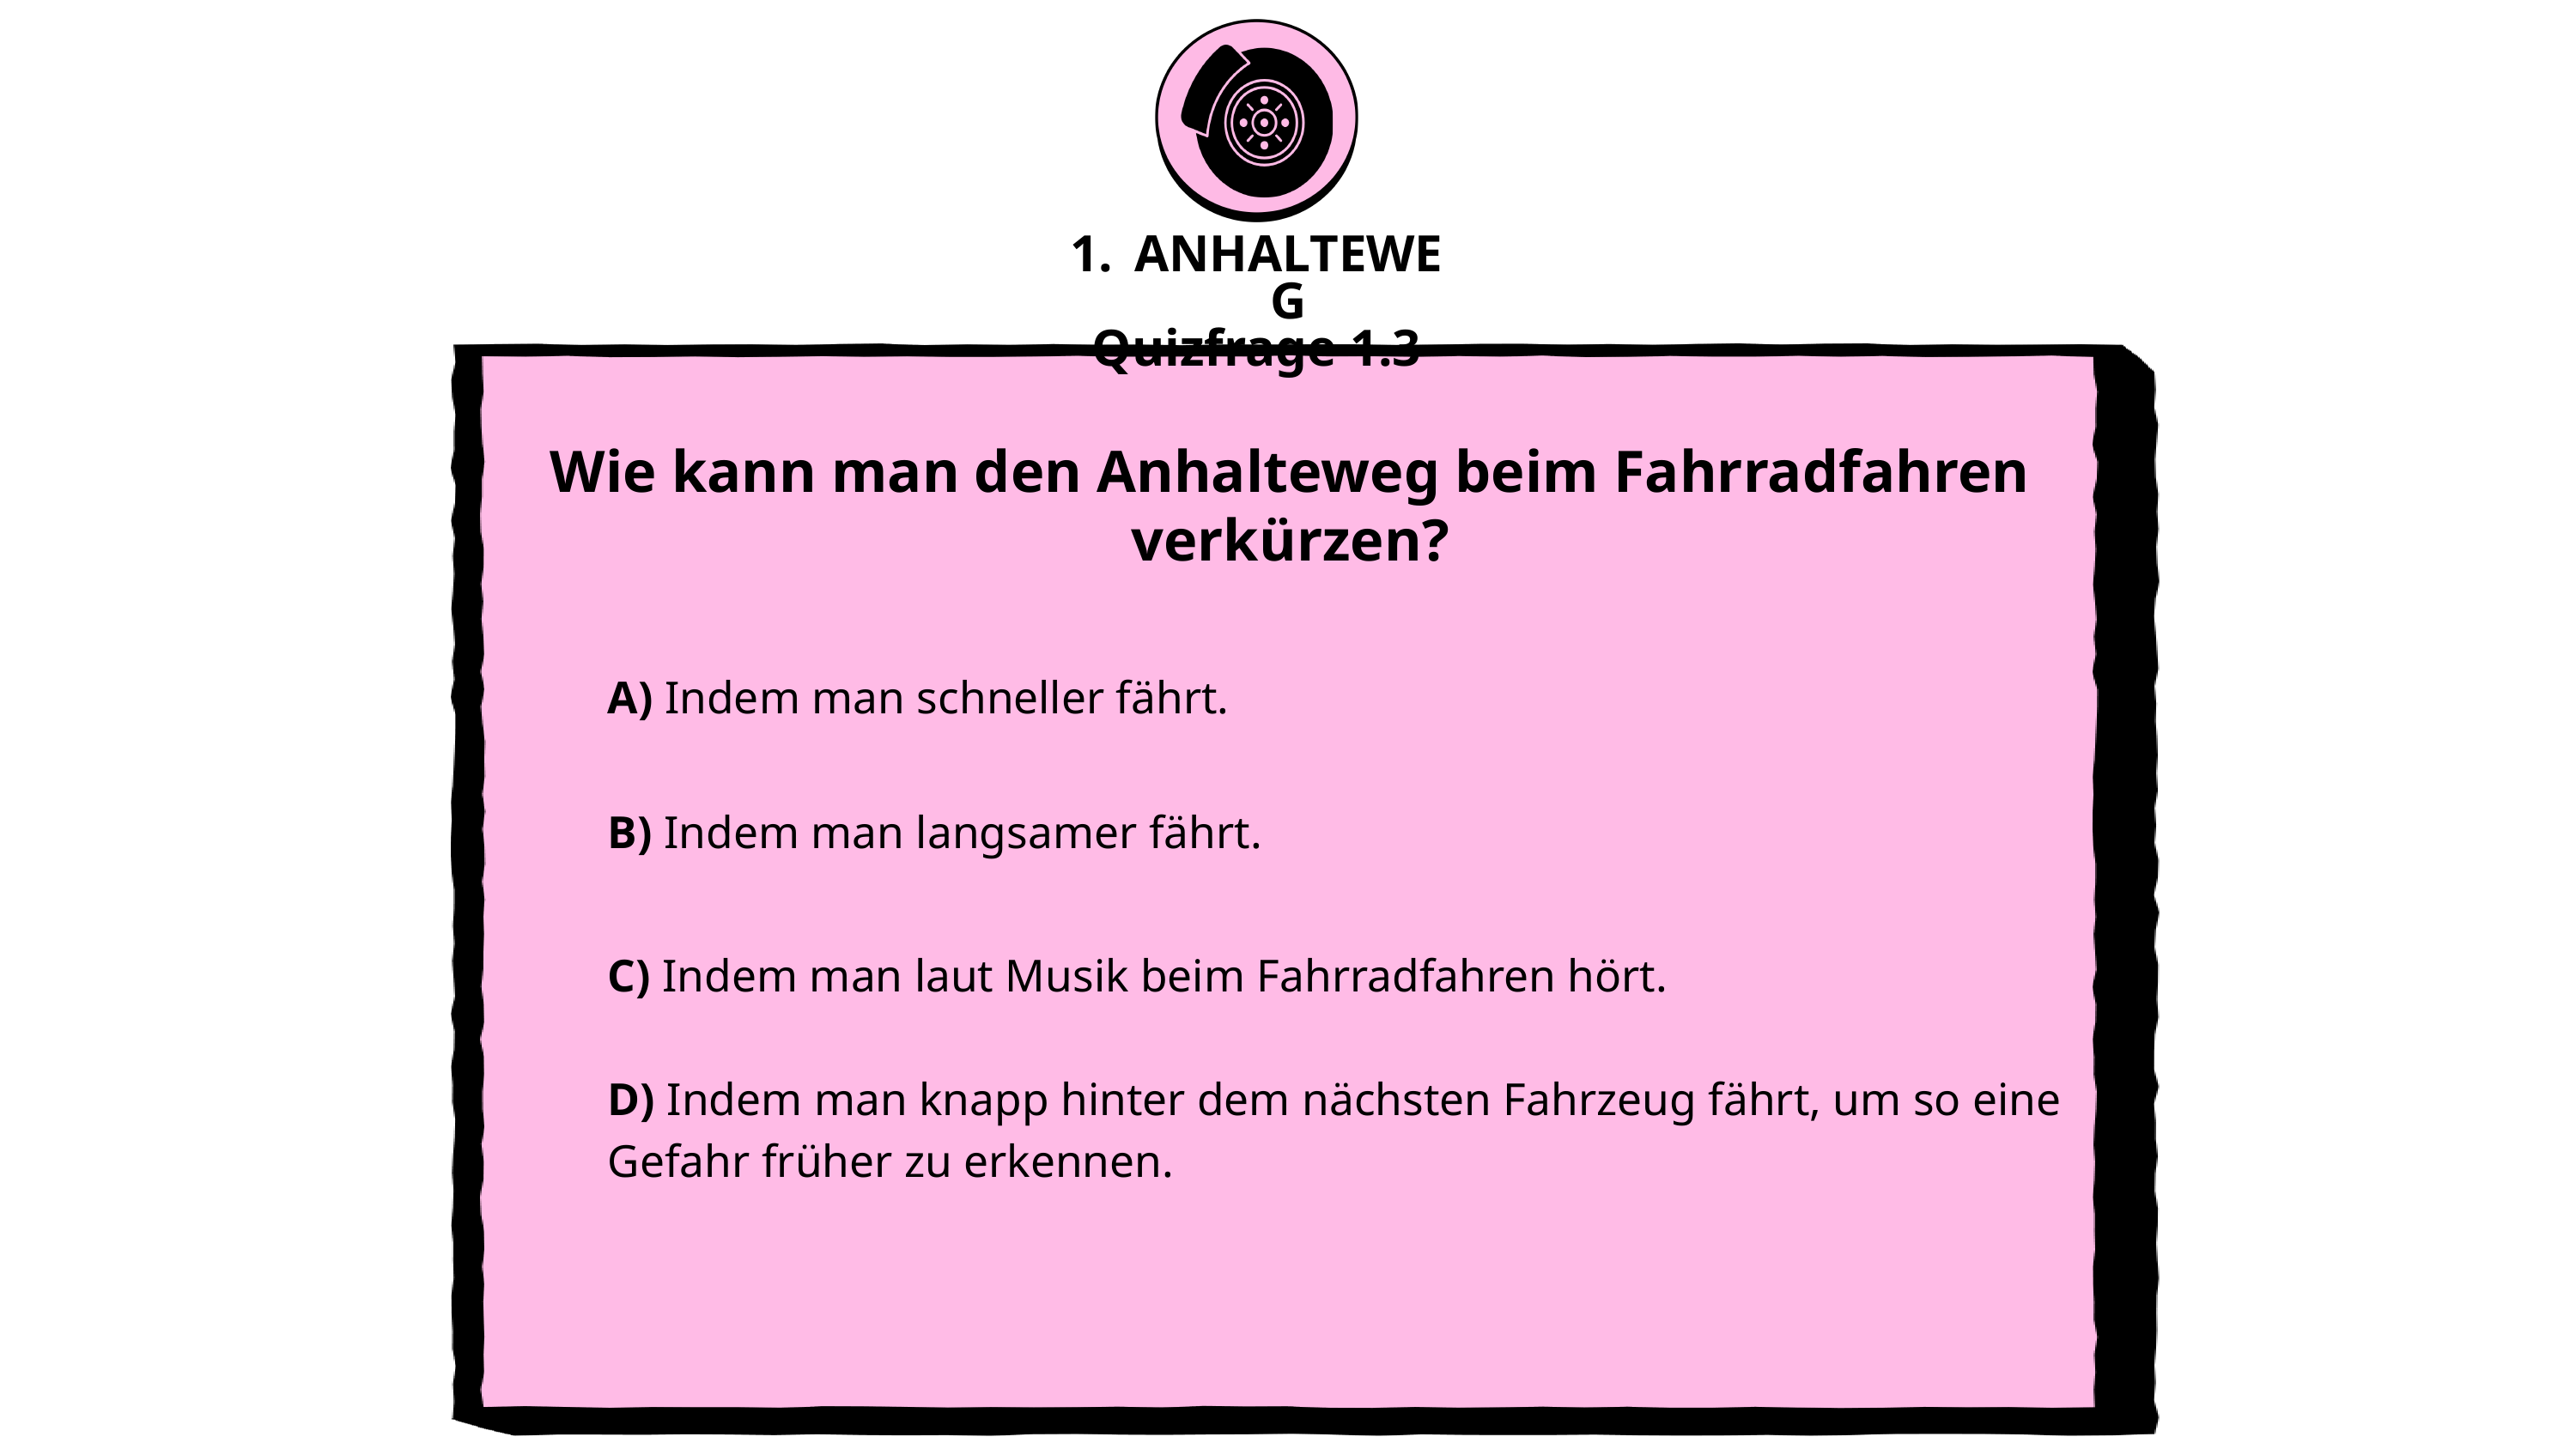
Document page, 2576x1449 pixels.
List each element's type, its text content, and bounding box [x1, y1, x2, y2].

text_box ANHALTEWEG Quizfrage 1.3 [1060, 234, 1454, 377]
text_box Wie kann man den Anhalteweg beim Fahrradfahren verkürzen? A) Indem man schneller fährt. B) Indem man langsamer fährt. C) Indem man laut Musik beim Fahrradfahren hört. D) Indem man knapp hinter dem nächsten Fahrzeug fährt, um so eine Gefahr früher zu erkennen. [478, 434, 2102, 1186]
text_box [1180, 45, 1334, 197]
text_box [1155, 19, 1358, 223]
text_box [450, 343, 2160, 1436]
